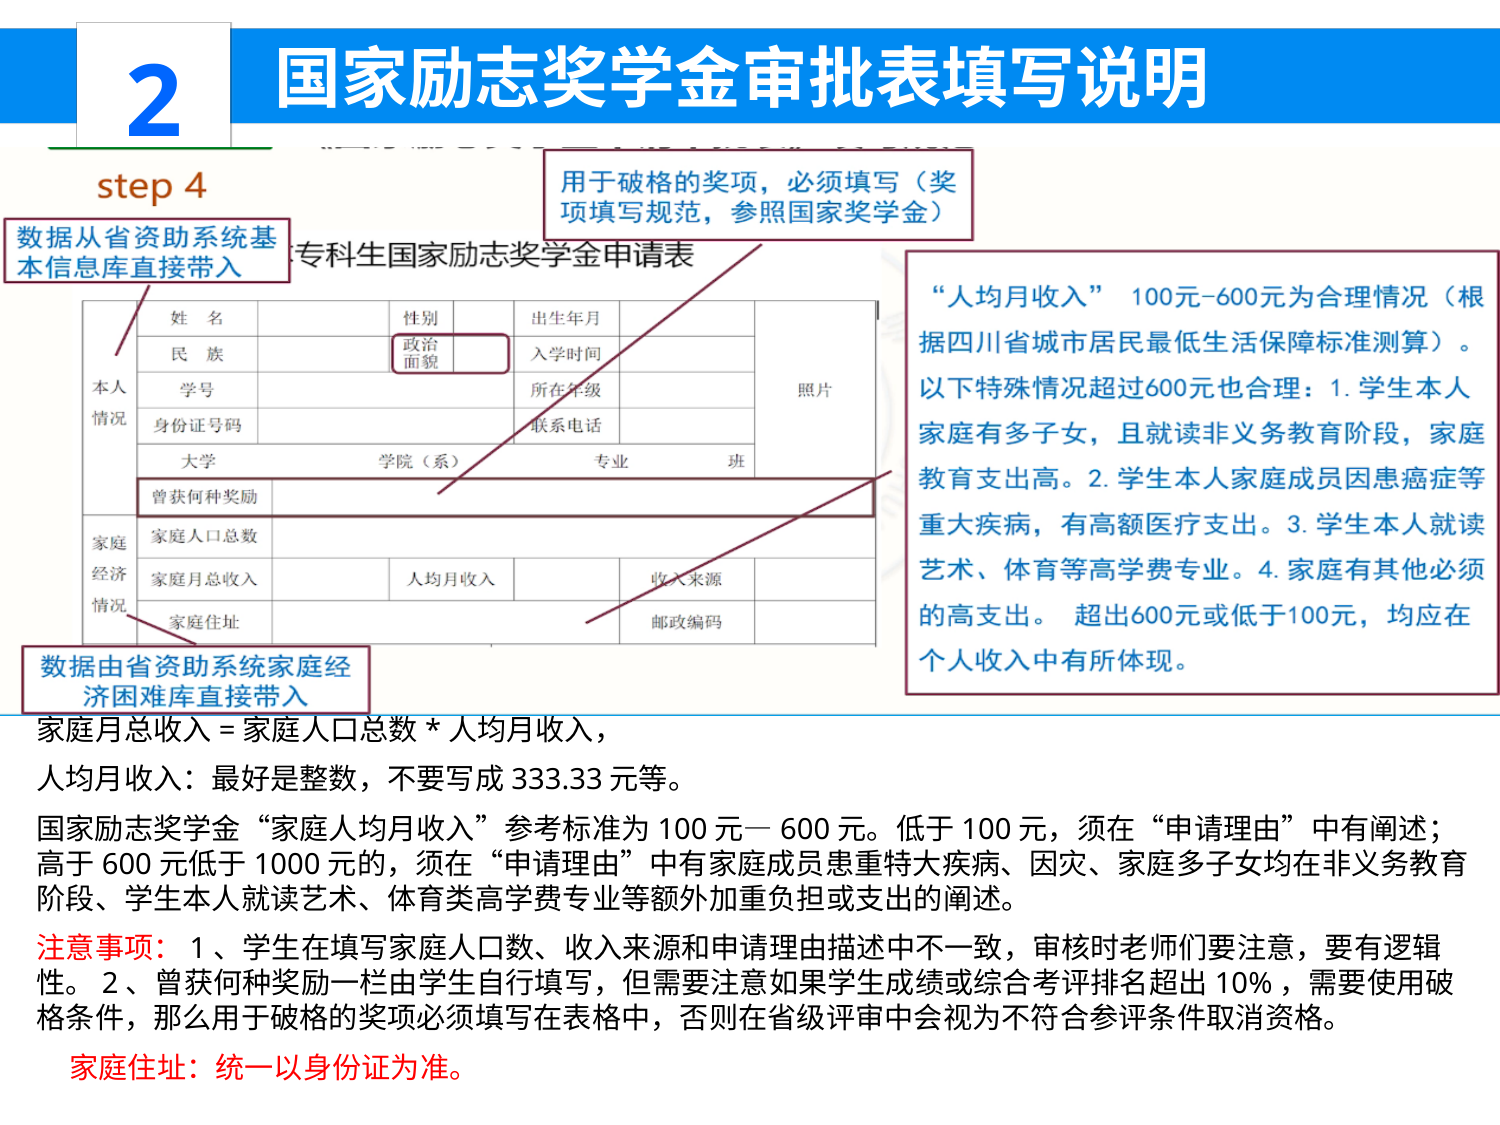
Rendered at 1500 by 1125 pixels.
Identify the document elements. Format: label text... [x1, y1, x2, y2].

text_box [76, 22, 231, 147]
picture [0, 147, 1500, 716]
text_box 家庭月总收入=家庭人口总数*人均月收入， 人均月收入：最好是整数，不要写成333.33元等。 国家励志奖学金“家庭人均月收入”参考标准为100元—600元。低于100元，须在“申请理由”中有阐述；高于600元低于1000元的，须在“申请理由”中有家庭成员患重特大疾病、因灾、家庭多子女均在非义务教育阶段、学生本人就读艺术、体育类高学费专业等额外加重负担或支出的阐述。 注意事项：1、学生在填写家庭人口数、收入来源和申请理由描述中不一致，审核时老师们要注意，要有逻辑性。2、曾获何种奖励一栏由学生自行填写，但需要注意如果学生成绩或综合考评排名超出10%，需要使用破格条件，那么用于破格的奖项必须填写在表格中，否则在省级评审中会视为不符合参评条件取消资格。 家庭住址：统一以身份证为准。 [21, 716, 1486, 1092]
text_box 国家励志奖学金审批表填写说明 [233, 28, 1500, 124]
text_box 国家励志奖学金审批表填写说明 [0, 28, 76, 124]
